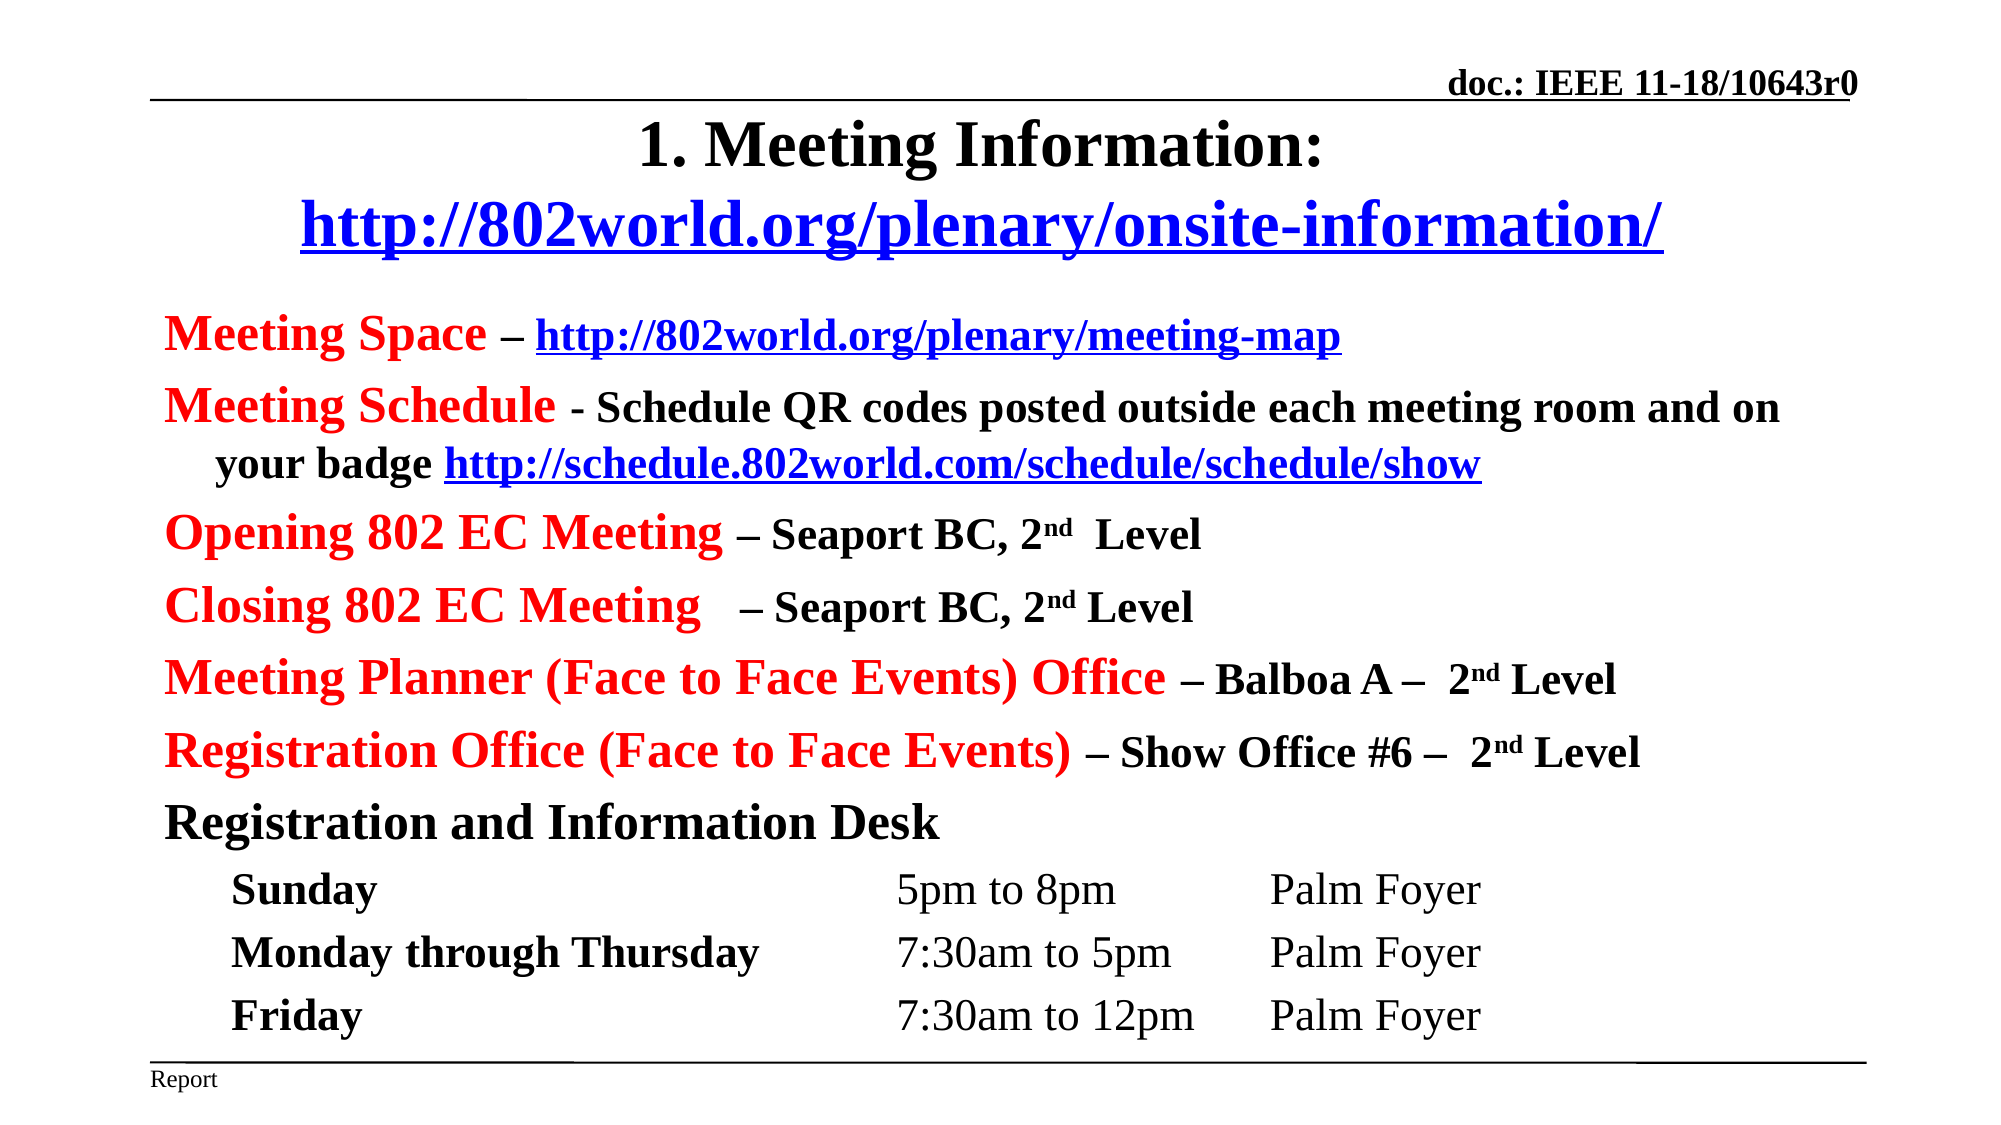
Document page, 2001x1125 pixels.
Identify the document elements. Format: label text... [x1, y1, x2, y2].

title 1. Meeting Information: http://802world.org/plenary/onsite-information/ [90, 113, 1891, 327]
list Meeting Space – http://802world.org/plenary/meeting-map Meeting Schedule - Schedule QR codes posted outside each meeting room and on your badge http://schedule.802world.com/schedule/schedule/show Opening 802 EC Meeting – Seaport BC, 2nd Level Closing 802 EC Meeting – Seaport BC, 2nd Level Meeting Planner (Face to Face Events) Office – Balboa A – 2nd Level Registration Office (Face to Face Events) – Show Office #6 – 2nd Level Registration and Information Desk Sunday 5pm to 8pm Palm Foyer Monday through Thursday 7:30am to 5pm Palm Foyer Friday 7:30am to 12pm Palm Foyer [149, 290, 1891, 1059]
